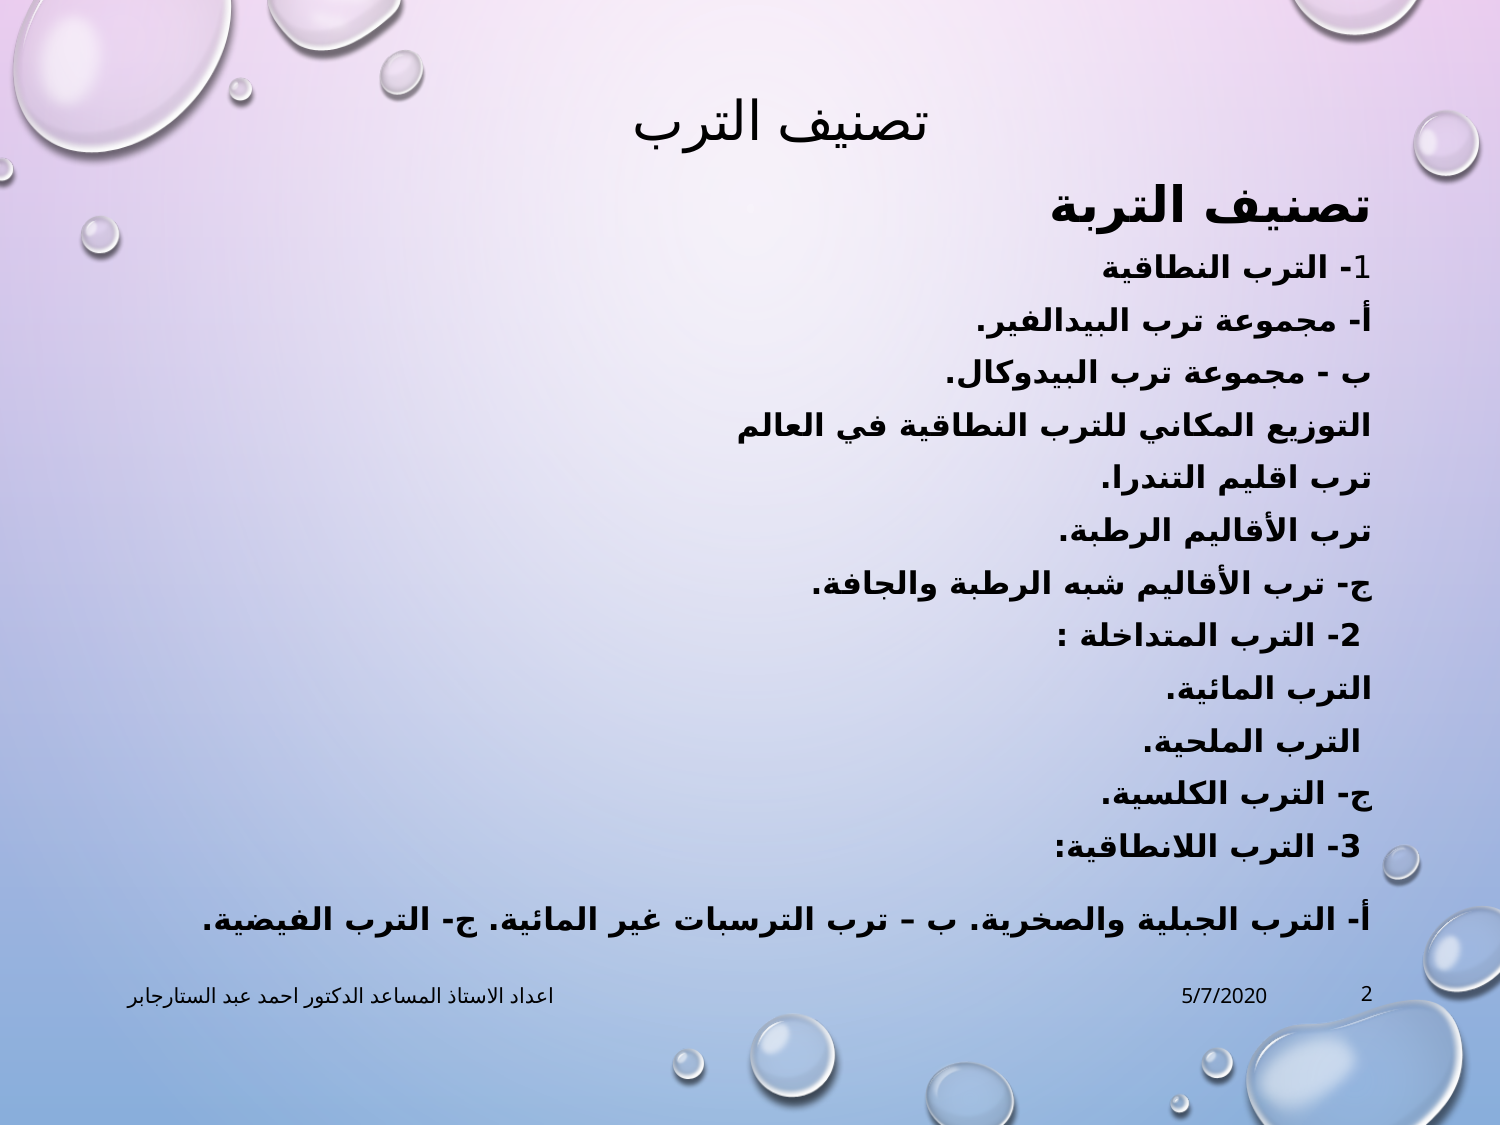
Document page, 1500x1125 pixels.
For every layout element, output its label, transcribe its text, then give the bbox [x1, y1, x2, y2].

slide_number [944, 965, 1283, 1025]
list تصنيف التربة 1- الترب النطاقية أ- مجموعة ترب البيدالفير. ب - مجموعة ترب البيدوكال. التوزيع المكاني للترب النطاقية في العالم ترب اقليم التندرا. ترب الأقاليم الرطبة. ج- ترب الأقاليم شبه الرطبة والجافة. 2- الترب المتداخلة : الترب المائية. الترب الملحية. ج- الترب الكلسية. 3- الترب اللانطاقية: أ- الترب الجبلية والصخرية. ب – ترب الترسبات غير المائية. ج- الترب الفيضية. [112, 160, 1388, 950]
slide_number 2 [1293, 965, 1388, 1025]
footer اعداد الاستاذ المساعد الدكتور احمد عبد الستارجابر [112, 965, 934, 1025]
picture [0, 0, 1500, 1125]
title تصنيف الترب [566, 84, 945, 160]
